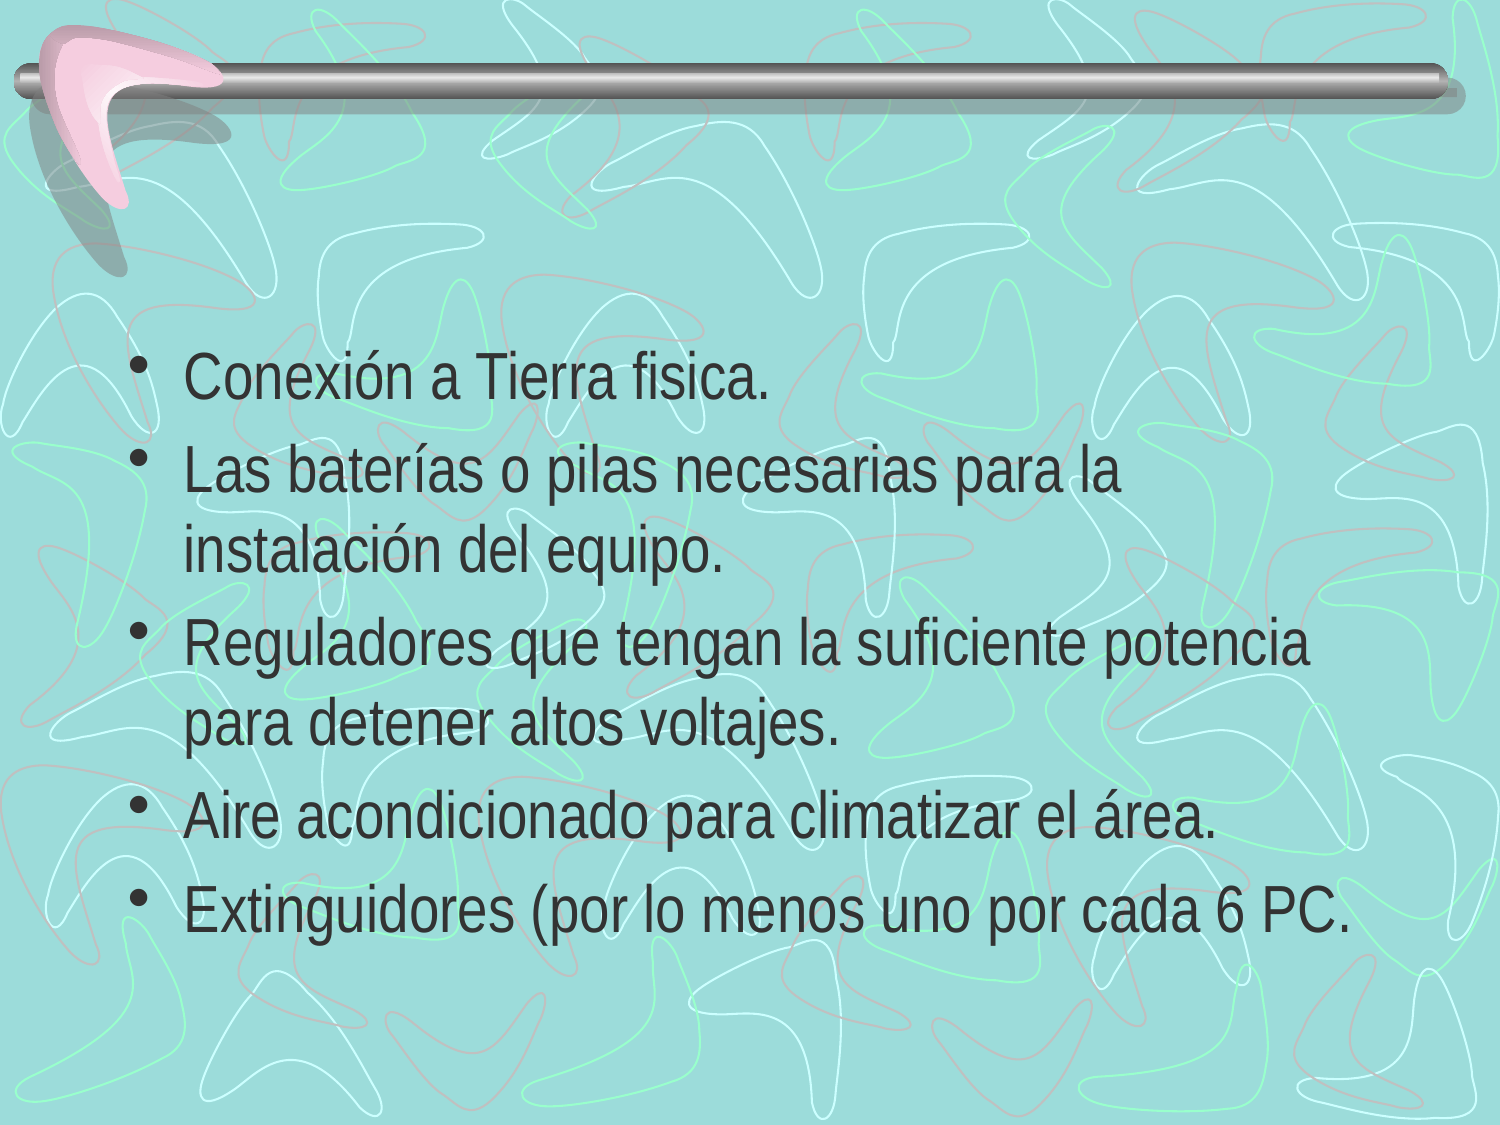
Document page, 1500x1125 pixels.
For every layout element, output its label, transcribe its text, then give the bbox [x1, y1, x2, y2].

list Conexión a Tierra fisica. Las baterías o pilas necesarias para la instalación del equipo. Reguladores que tengan la suficiente potencia para detener altos voltajes. Aire acondicionado para climatizar el área. Extinguidores (por lo menos uno por cada 6 PC. [112, 324, 1388, 1000]
